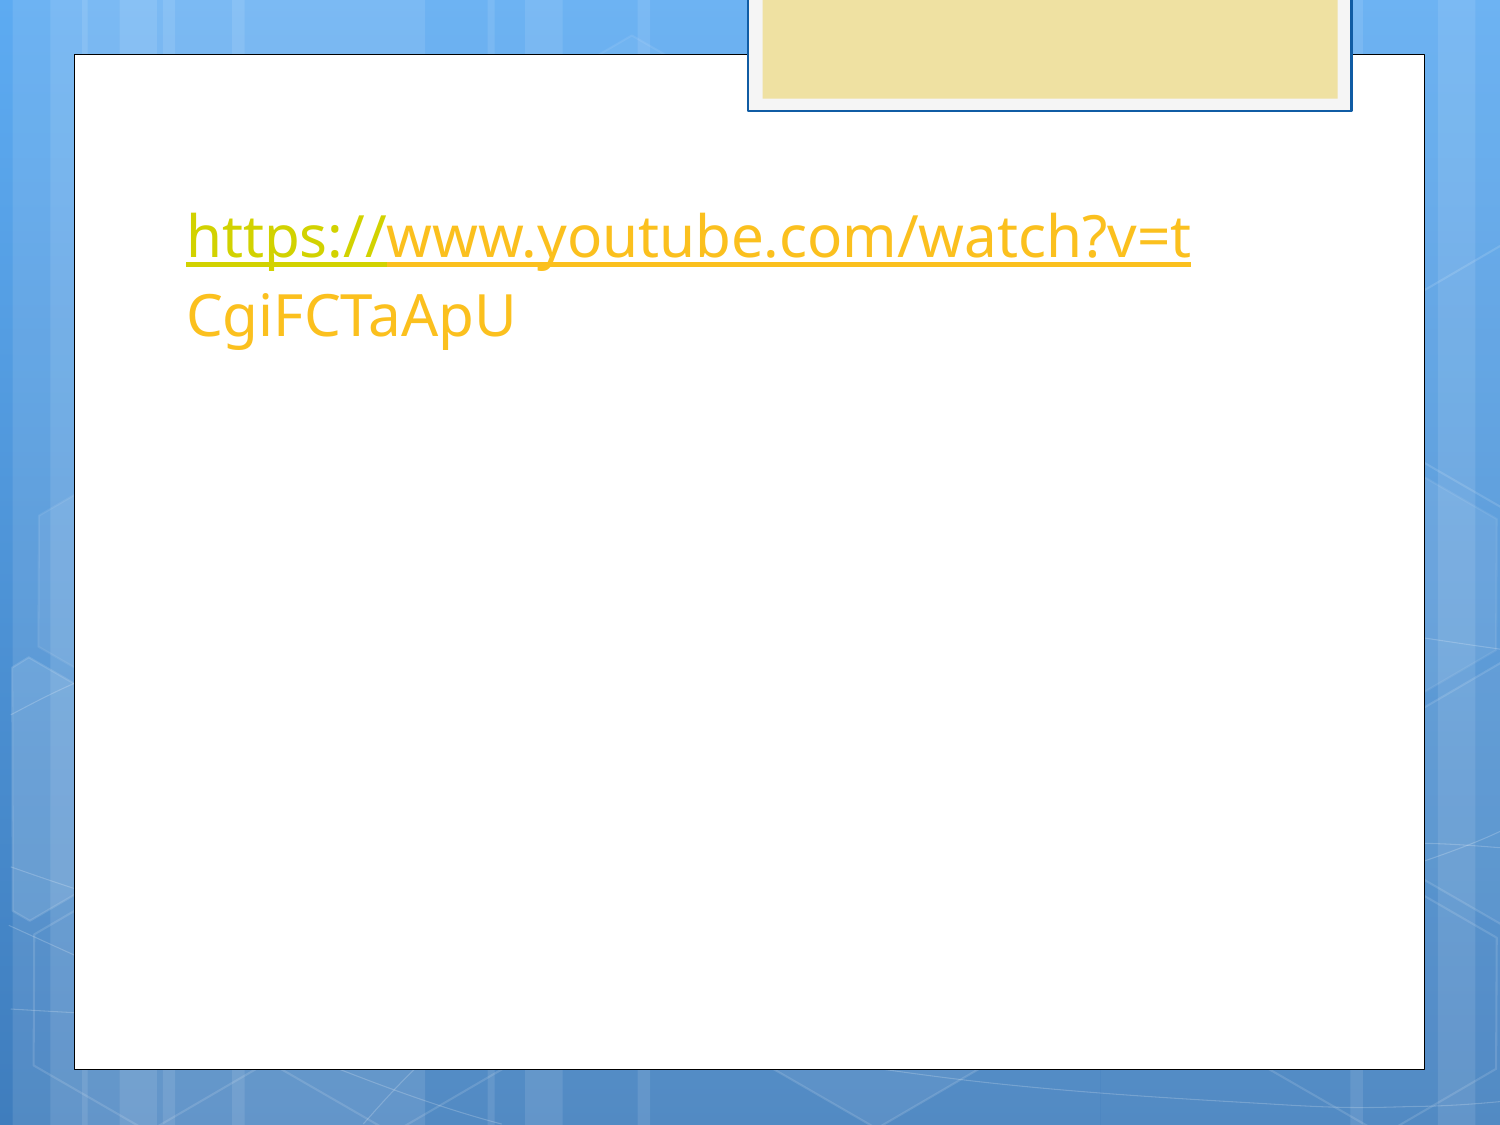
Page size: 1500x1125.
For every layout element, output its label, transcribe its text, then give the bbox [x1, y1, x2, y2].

title https://www.youtube.com/watch?v=t CgiFCTaApU [171, 168, 1324, 357]
